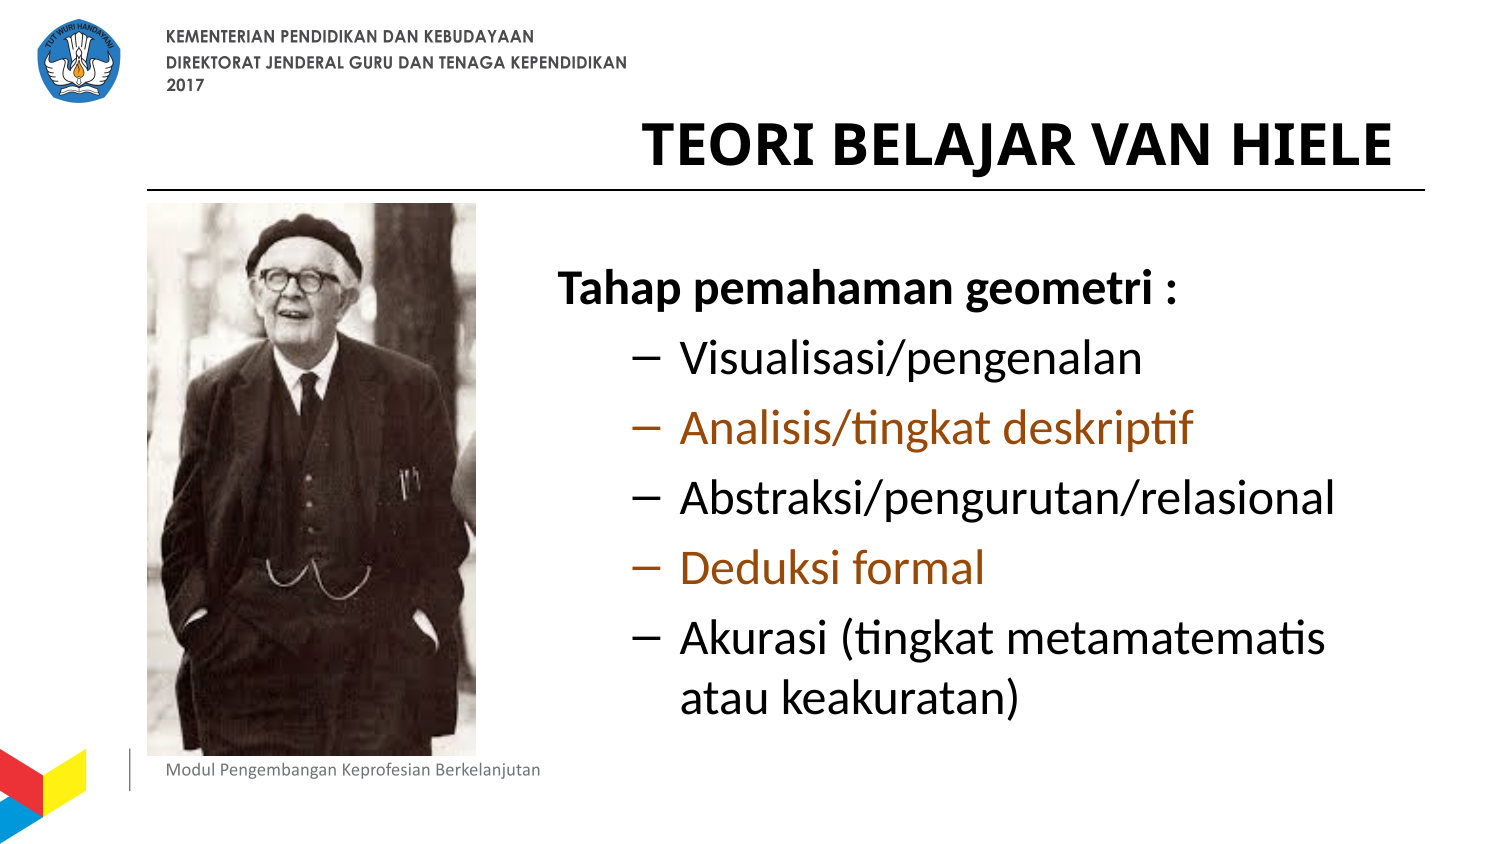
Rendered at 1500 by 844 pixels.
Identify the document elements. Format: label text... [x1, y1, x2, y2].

text_box Tahap pemahaman geometri : Visualisasi/pengenalan Analisis/tingkat deskriptif Abstraksi/pengurutan/relasional Deduksi formal Akurasi (tingkat metamatematis atau keakuratan) [543, 246, 1410, 797]
picture [0, 0, 1498, 844]
title TEORI BELAJAR VAN HIELE [147, 99, 1425, 185]
